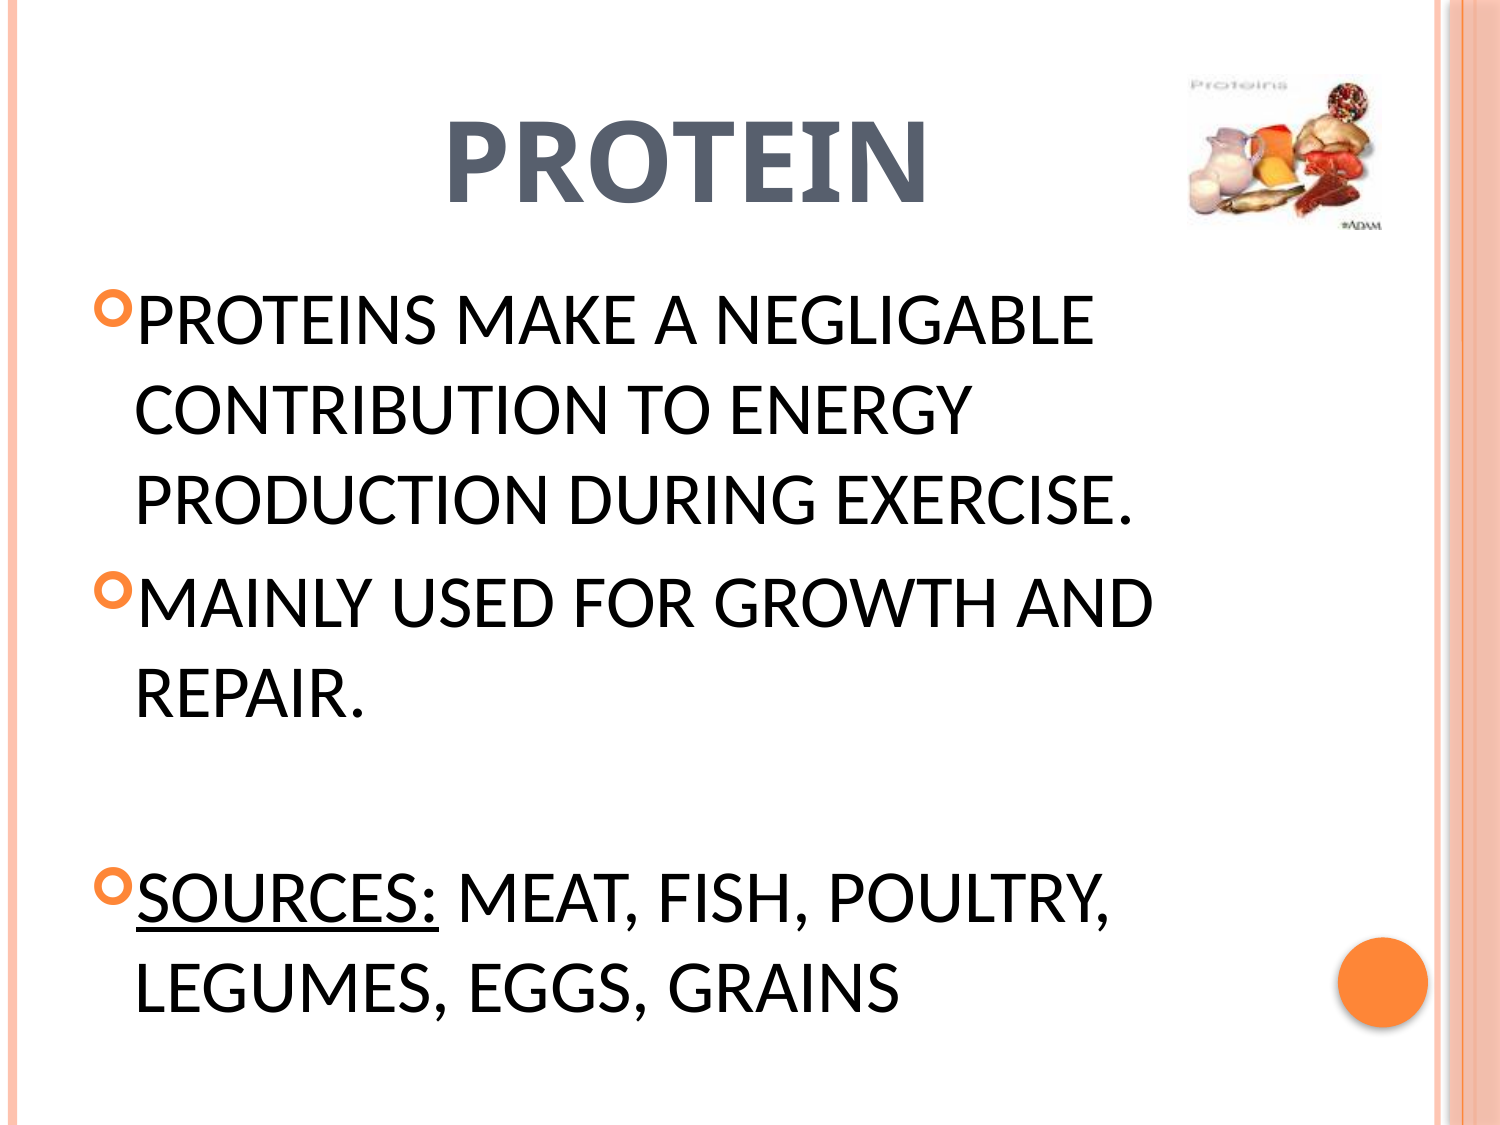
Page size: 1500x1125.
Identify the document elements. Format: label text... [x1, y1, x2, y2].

picture [1186, 74, 1382, 231]
title PROTEIN [75, 45, 1300, 233]
list PROTEINS MAKE A NEGLIGABLE CONTRIBUTION TO ENERGY PRODUCTION DURING EXERCISE. MAINLY USED FOR GROWTH AND REPAIR. SOURCES: MEAT, FISH, POULTRY, LEGUMES, EGGS, GRAINS [75, 262, 1336, 1062]
